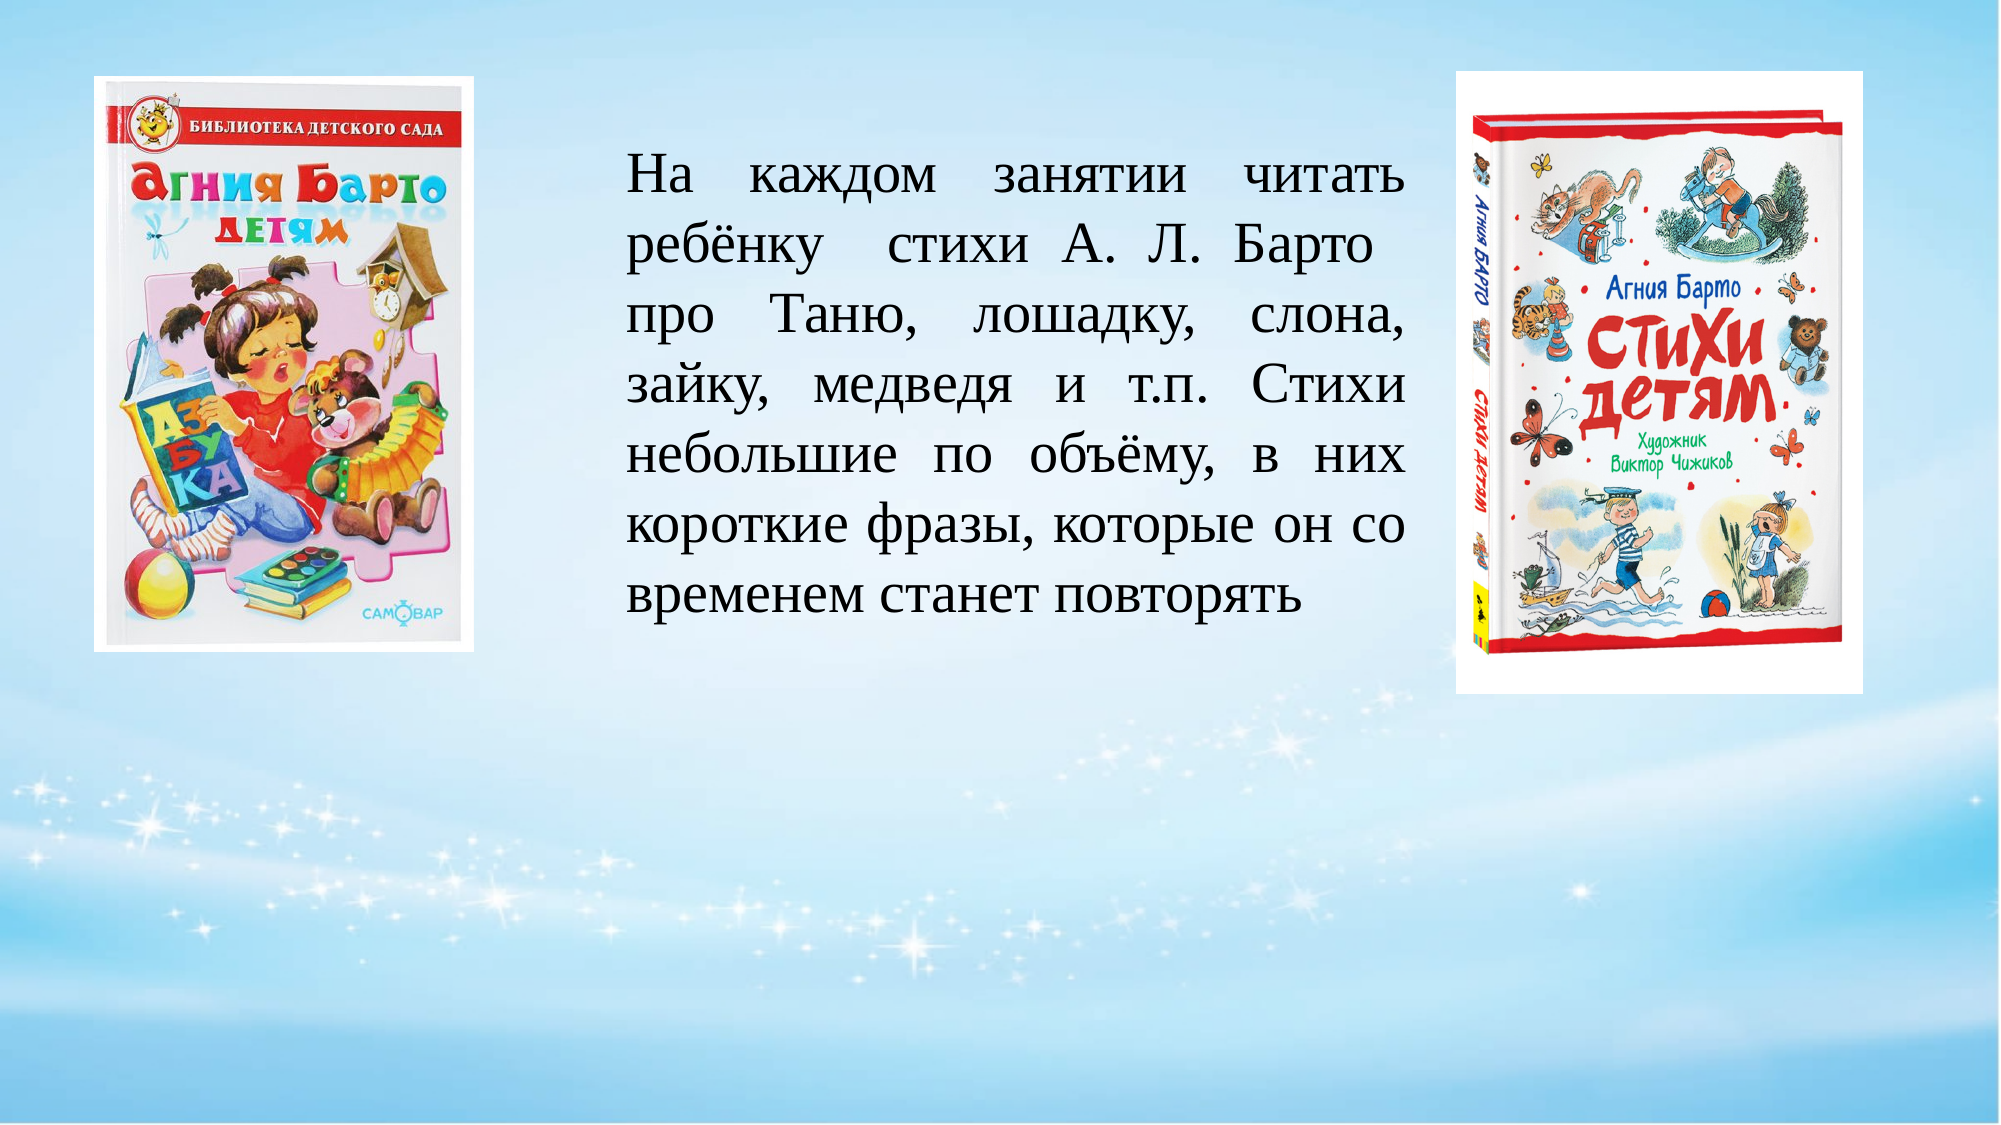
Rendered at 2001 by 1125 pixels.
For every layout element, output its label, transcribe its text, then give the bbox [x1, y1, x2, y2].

text_box На каждом занятии читать ребёнку стихи А. Л. Барто про Таню, лошадку, слона, зайку, медведя и т.п. Стихи небольшие по объёму, в них короткие фразы, которые он со временем станет повторять [611, 126, 1422, 632]
picture [1456, 71, 1863, 694]
picture [94, 76, 474, 652]
